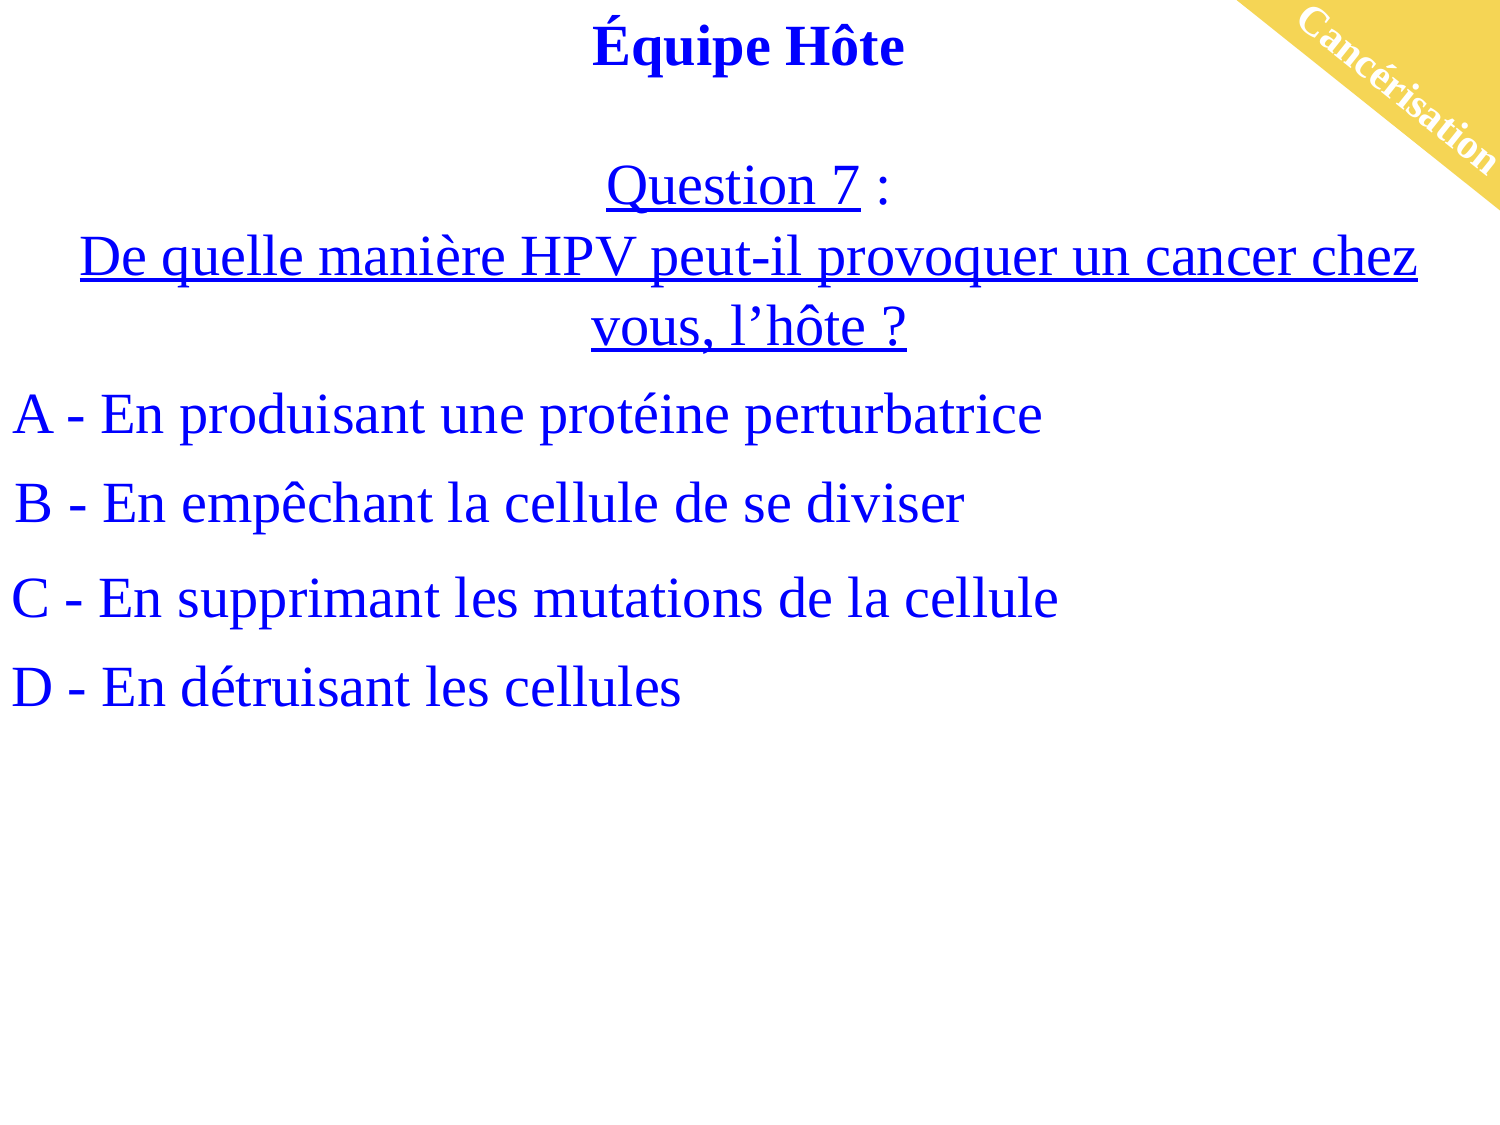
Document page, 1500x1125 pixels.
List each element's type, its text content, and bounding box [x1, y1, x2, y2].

text_box B - En empêchant la cellule de se diviser [0, 456, 1500, 542]
text_box D - En détruisant les cellules [0, 641, 1497, 726]
text_box C - En supprimant les mutations de la cellule [0, 552, 1497, 637]
text_box Équipe Hôte Question 7 : De quelle manière HPV peut-il provoquer un cancer chez vous, l’hôte ? [0, 0, 1499, 364]
text_box Cancérisation [1272, 0, 1500, 203]
text_box A - En produisant une protéine perturbatrice [0, 367, 1499, 453]
text_box [1233, 0, 1500, 214]
